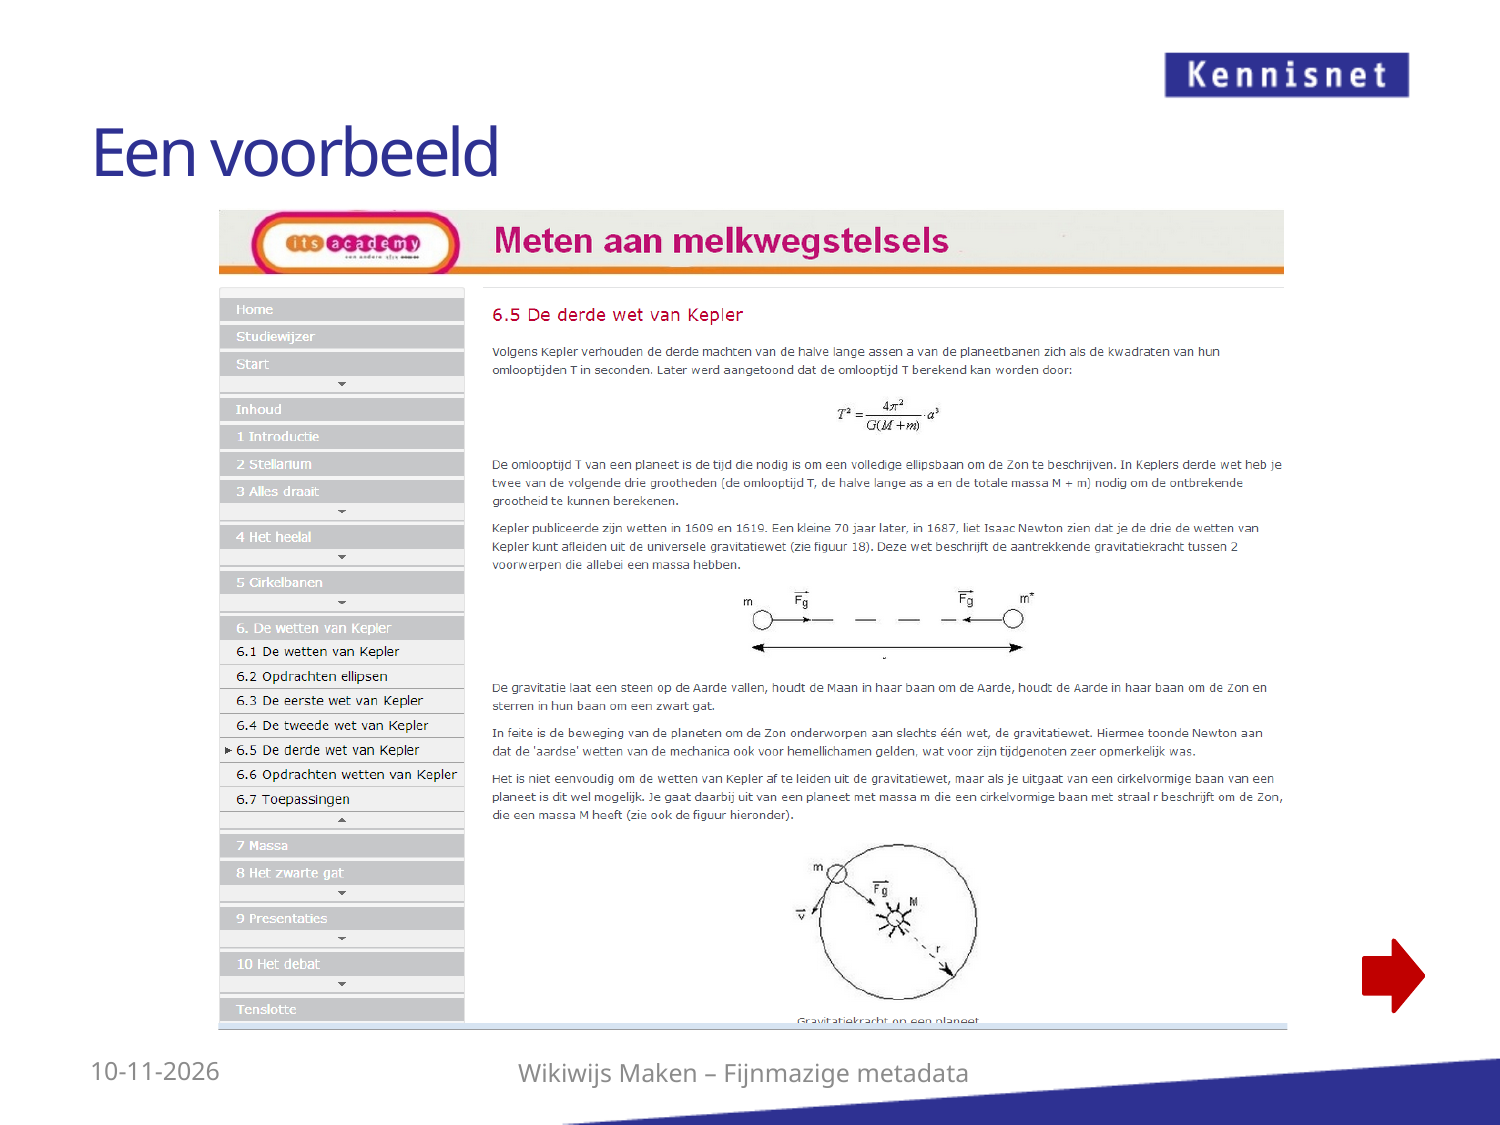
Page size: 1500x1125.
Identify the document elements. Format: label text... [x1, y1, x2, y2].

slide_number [75, 1042, 278, 1103]
text_box [1362, 938, 1425, 1014]
picture [0, 0, 1500, 1125]
footer Wikiwijs Maken – Fijnmazige metadata [312, 1042, 1176, 1103]
title Een voorbeeld [74, 55, 1426, 244]
